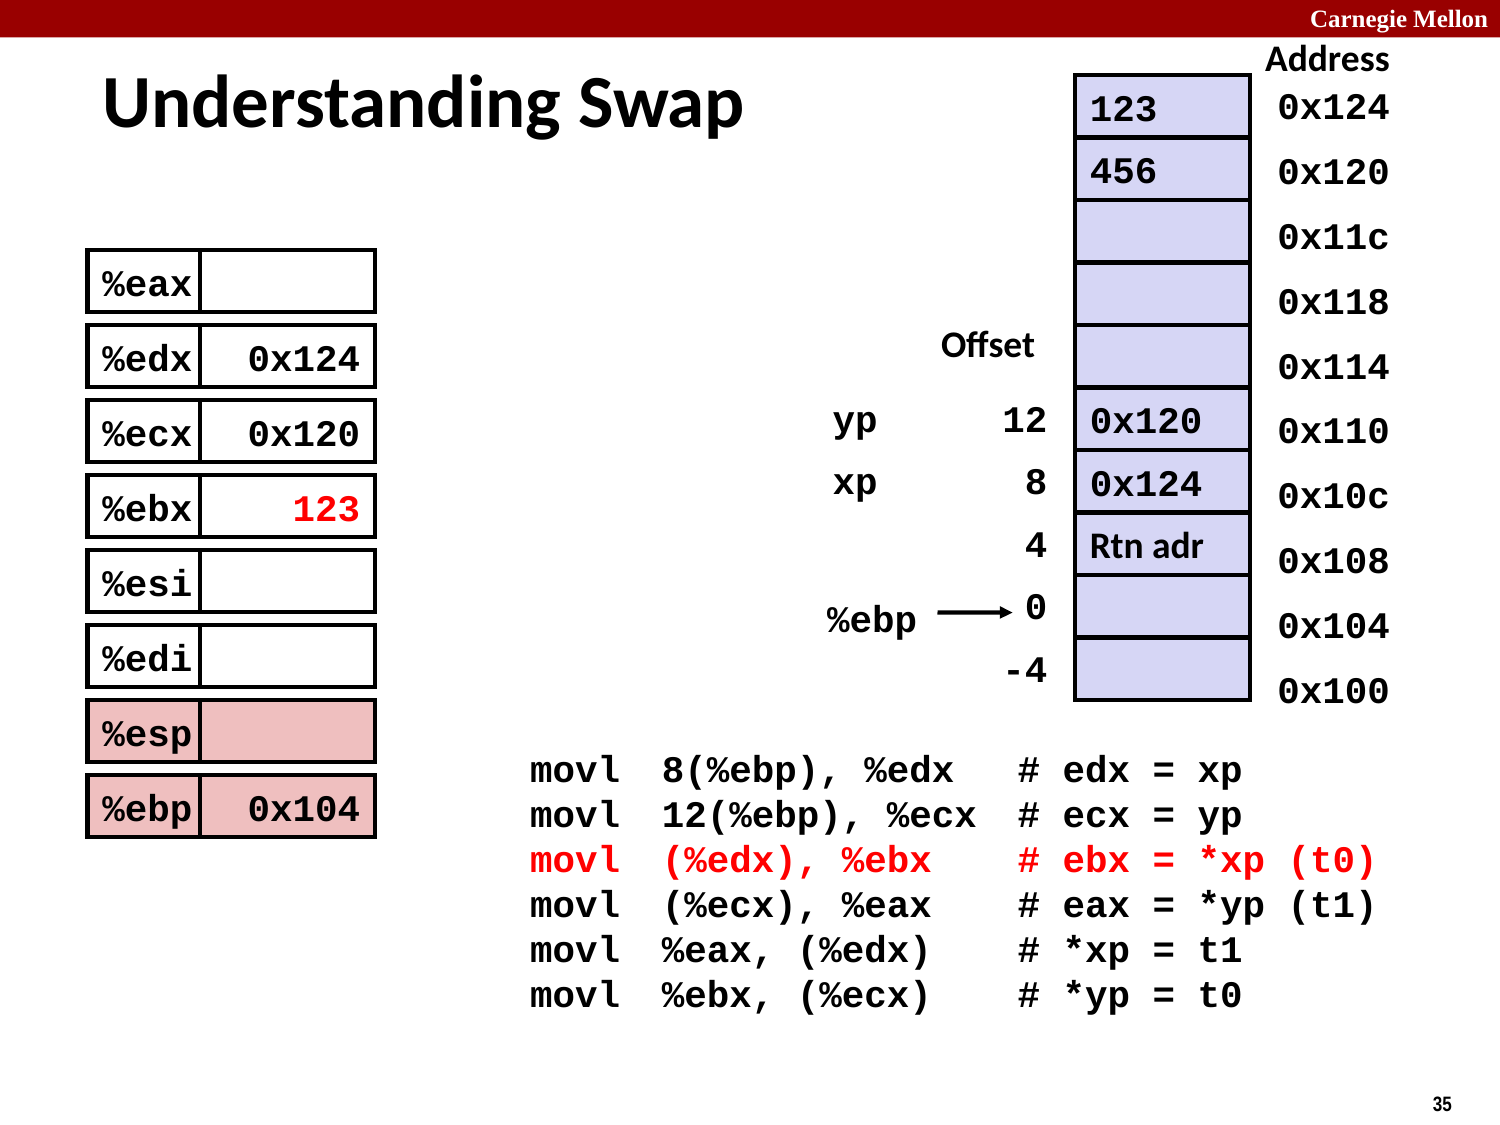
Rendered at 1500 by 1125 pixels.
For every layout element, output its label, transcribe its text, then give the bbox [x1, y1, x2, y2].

text_box [201, 249, 375, 313]
text_box 8 [987, 449, 1085, 510]
text_box 0x124 [1074, 449, 1250, 512]
text_box movl 8(%ebp), %edx # edx = xp movl 12(%ebp), %ecx # ecx = yp movl (%edx), %ebx # ebx = *xp (t0) movl (%ecx), %eax # eax = *yp (t1) movl %eax, (%edx) # *xp = t1 movl %ebx, (%ecx) # *yp = t0 [449, 737, 1425, 1022]
text_box [1074, 262, 1250, 324]
text_box [204, 549, 375, 613]
text_box 0 [987, 574, 1085, 635]
text_box Offset [926, 312, 1050, 373]
text_box 0x110 [1262, 399, 1463, 459]
text_box [1074, 574, 1250, 637]
text_box 0x11c [1262, 204, 1463, 265]
text_box [1074, 324, 1250, 388]
text_box yp [825, 387, 933, 448]
text_box [204, 699, 375, 763]
text_box 12 [987, 387, 1085, 448]
text_box 123 [1074, 74, 1250, 137]
text_box 0x10c [1262, 463, 1463, 524]
text_box 0x120 [1074, 388, 1250, 449]
text_box 0x124 [1262, 74, 1463, 135]
text_box 4 [987, 512, 1085, 573]
text_box 0x118 [1262, 269, 1463, 330]
text_box 0x124 [204, 324, 375, 388]
text_box -4 [987, 637, 1085, 698]
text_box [87, 249, 201, 838]
text_box 0x120 [1262, 139, 1463, 200]
text_box Address [1250, 26, 1405, 87]
text_box 123 [204, 474, 375, 538]
text_box 0x120 [204, 399, 375, 463]
text_box 0x104 [204, 774, 375, 838]
text_box Rtn adr [1074, 512, 1250, 574]
text_box %ebp [812, 587, 933, 648]
text_box [1074, 199, 1250, 262]
text_box xp [825, 449, 933, 510]
text_box 0x108 [1262, 528, 1463, 589]
text_box 0x114 [1262, 334, 1463, 395]
title Understanding Swap [87, 49, 1134, 145]
text_box 0x104 [1262, 593, 1463, 654]
text_box 0x100 [1262, 658, 1463, 719]
text_box 456 [1074, 137, 1250, 199]
text_box [204, 624, 375, 688]
text_box [1074, 637, 1250, 700]
